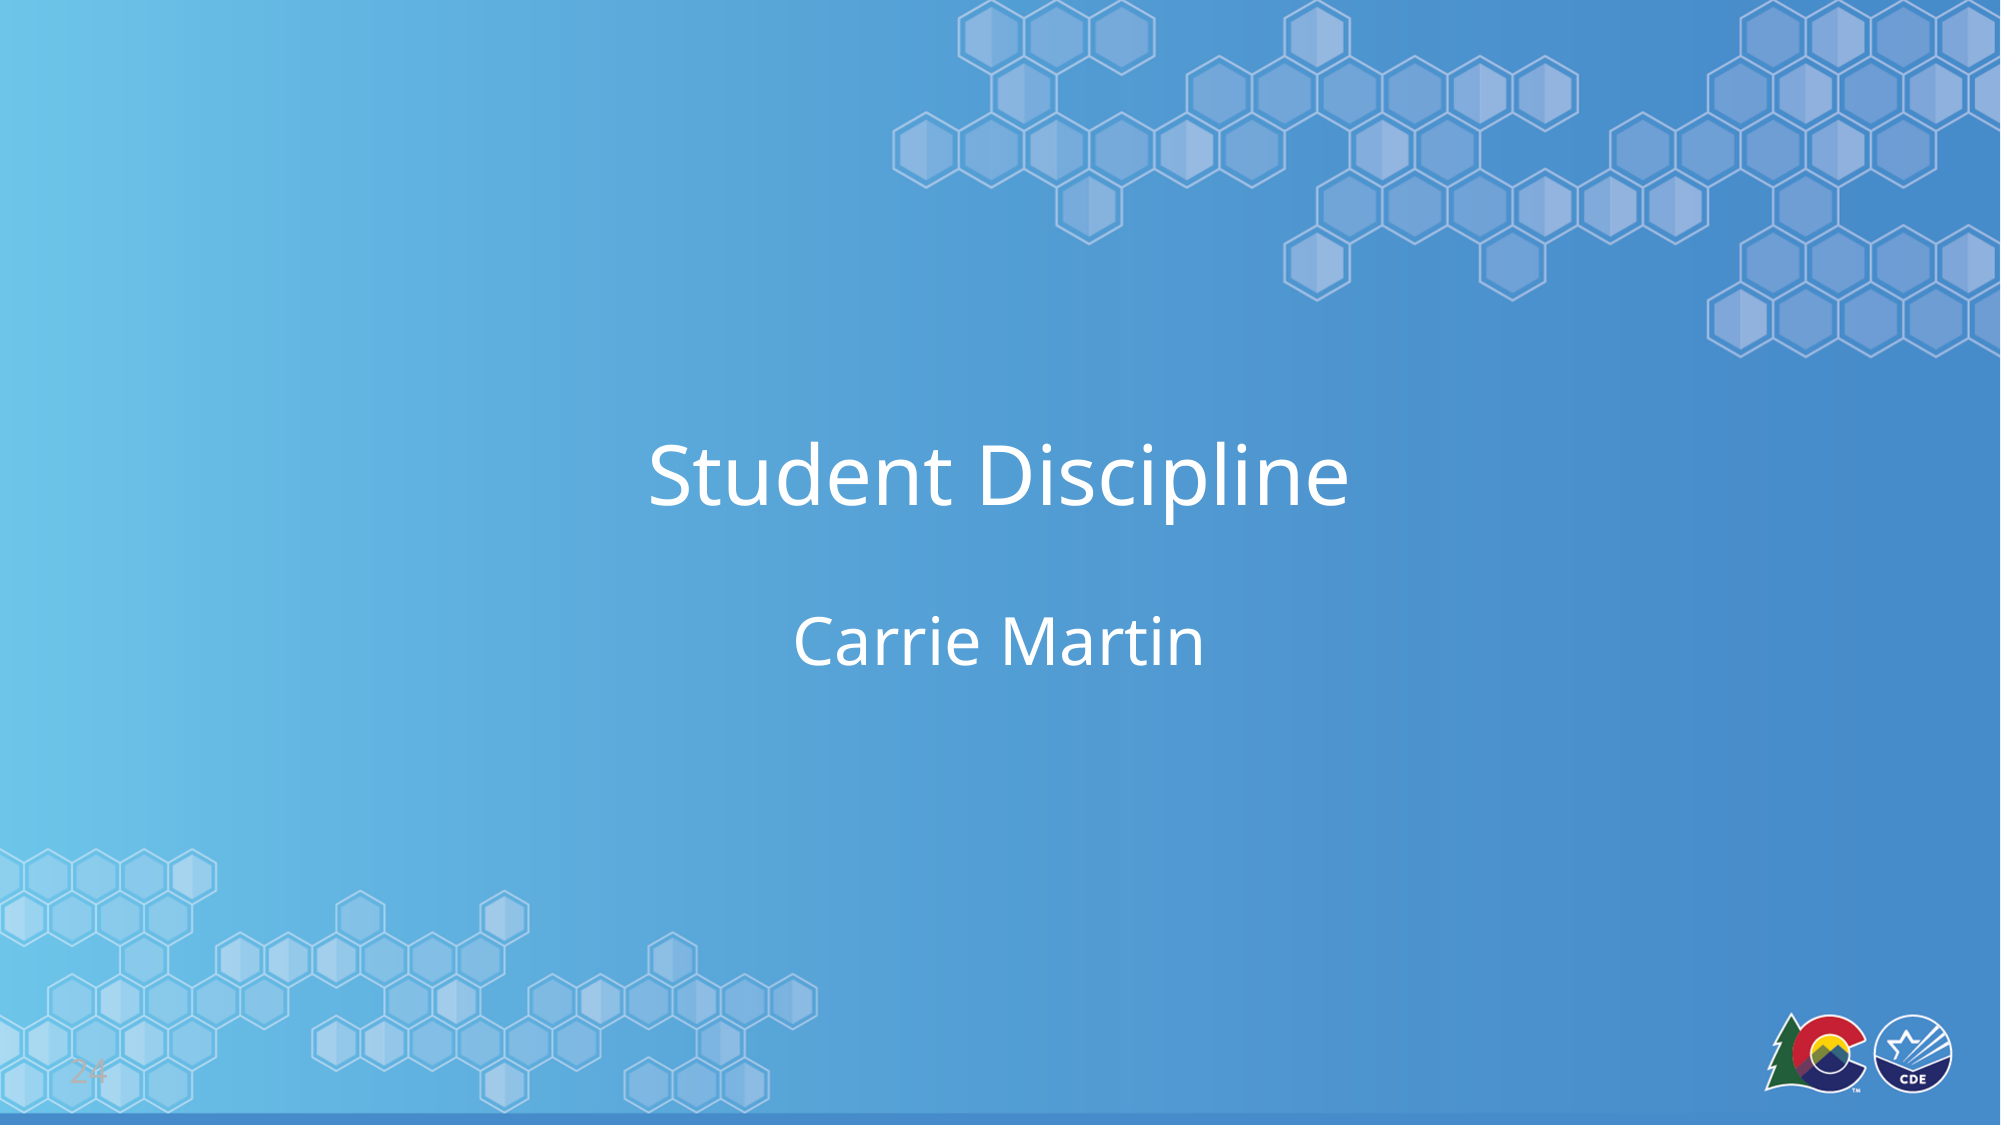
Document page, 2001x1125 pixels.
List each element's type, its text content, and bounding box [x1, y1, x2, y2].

list Carrie Martin [0, 600, 2000, 775]
picture [0, 0, 2001, 1125]
slide_number 24 [54, 1042, 191, 1103]
title Student Discipline [0, 425, 2000, 600]
